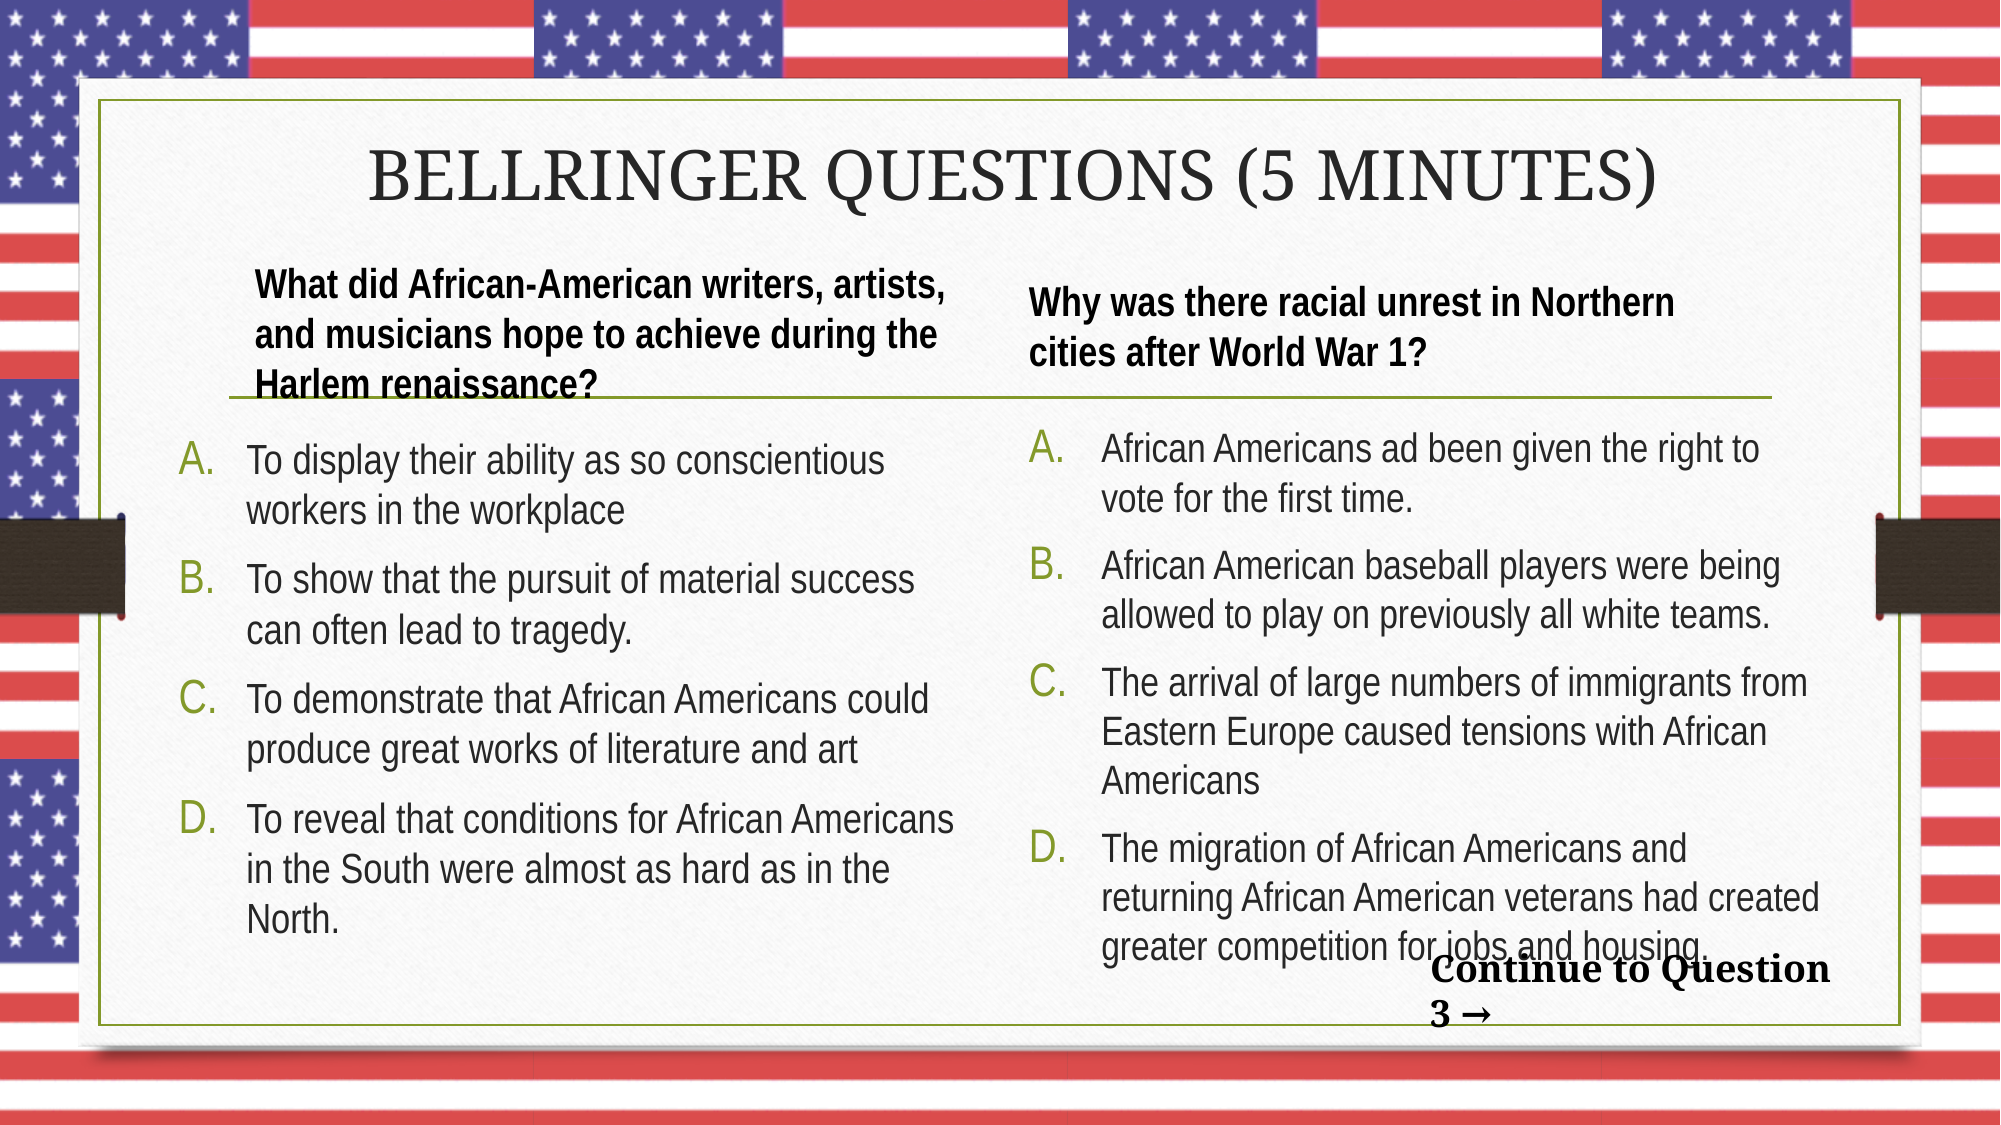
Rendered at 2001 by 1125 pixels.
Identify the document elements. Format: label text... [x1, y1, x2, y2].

title BELLRINGER QUESTIONS (5 MINUTES) [226, 122, 1802, 223]
picture [0, 0, 2001, 1125]
list To display their ability as so conscientious workers in the workplace To show that the pursuit of material success can often lead to tragedy. To demonstrate that African Americans could produce great works of literature and art To reveal that conditions for African Americans in the South were almost as hard as in the North. [163, 424, 985, 961]
list What did African-American writers, artists, and musicians hope to achieve during the Harlem renaissance? [239, 319, 1014, 415]
list Why was there racial unrest in Northern cities after World War 1? [1013, 268, 1788, 383]
list African Americans ad been given the right to vote for the first time. African American baseball players were being allowed to play on previously all white teams. The arrival of large numbers of immigrants from Eastern Europe caused tensions with African Americans The migration of African Americans and returning African American veterans had created greater competition for jobs and housing. [1013, 414, 1844, 999]
text_box Continue to Question 3 → [1415, 937, 1873, 1043]
